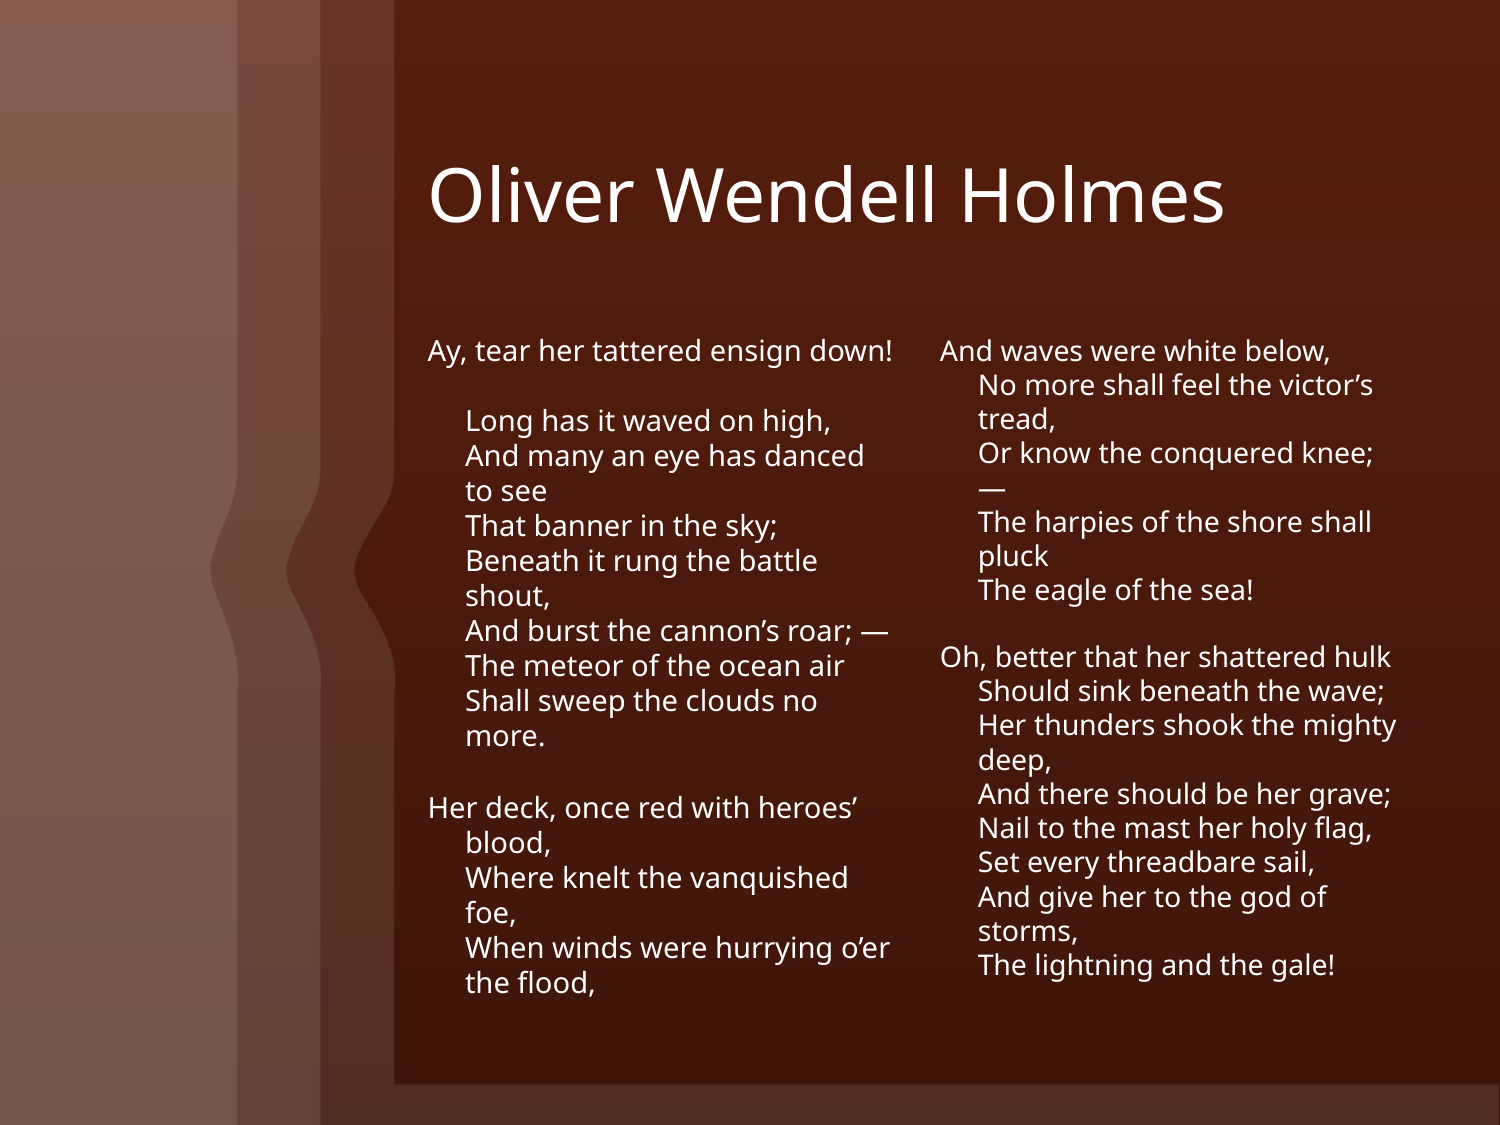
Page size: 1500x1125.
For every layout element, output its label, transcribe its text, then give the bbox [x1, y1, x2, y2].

picture [0, 0, 1500, 1125]
list Ay, tear her tattered ensign down! Long has it waved on high, And many an eye has danced to see That banner in the sky; Beneath it rung the battle shout, And burst the cannon’s roar; — The meteor of the ocean air Shall sweep the clouds no more. Her deck, once red with heroes’ blood, Where knelt the vanquished foe, When winds were hurrying o’er the flood, [412, 324, 913, 1003]
list And waves were white below, No more shall feel the victor’s tread, Or know the conquered knee; — The harpies of the shore shall pluck The eagle of the sea! Oh, better that her shattered hulk Should sink beneath the wave; Her thunders shook the mighty deep, And there should be her grave; Nail to the mast her holy flag, Set every threadbare sail, And give her to the god of storms, The lightning and the gale! [924, 324, 1425, 1003]
title Oliver Wendell Holmes [412, 57, 1425, 246]
